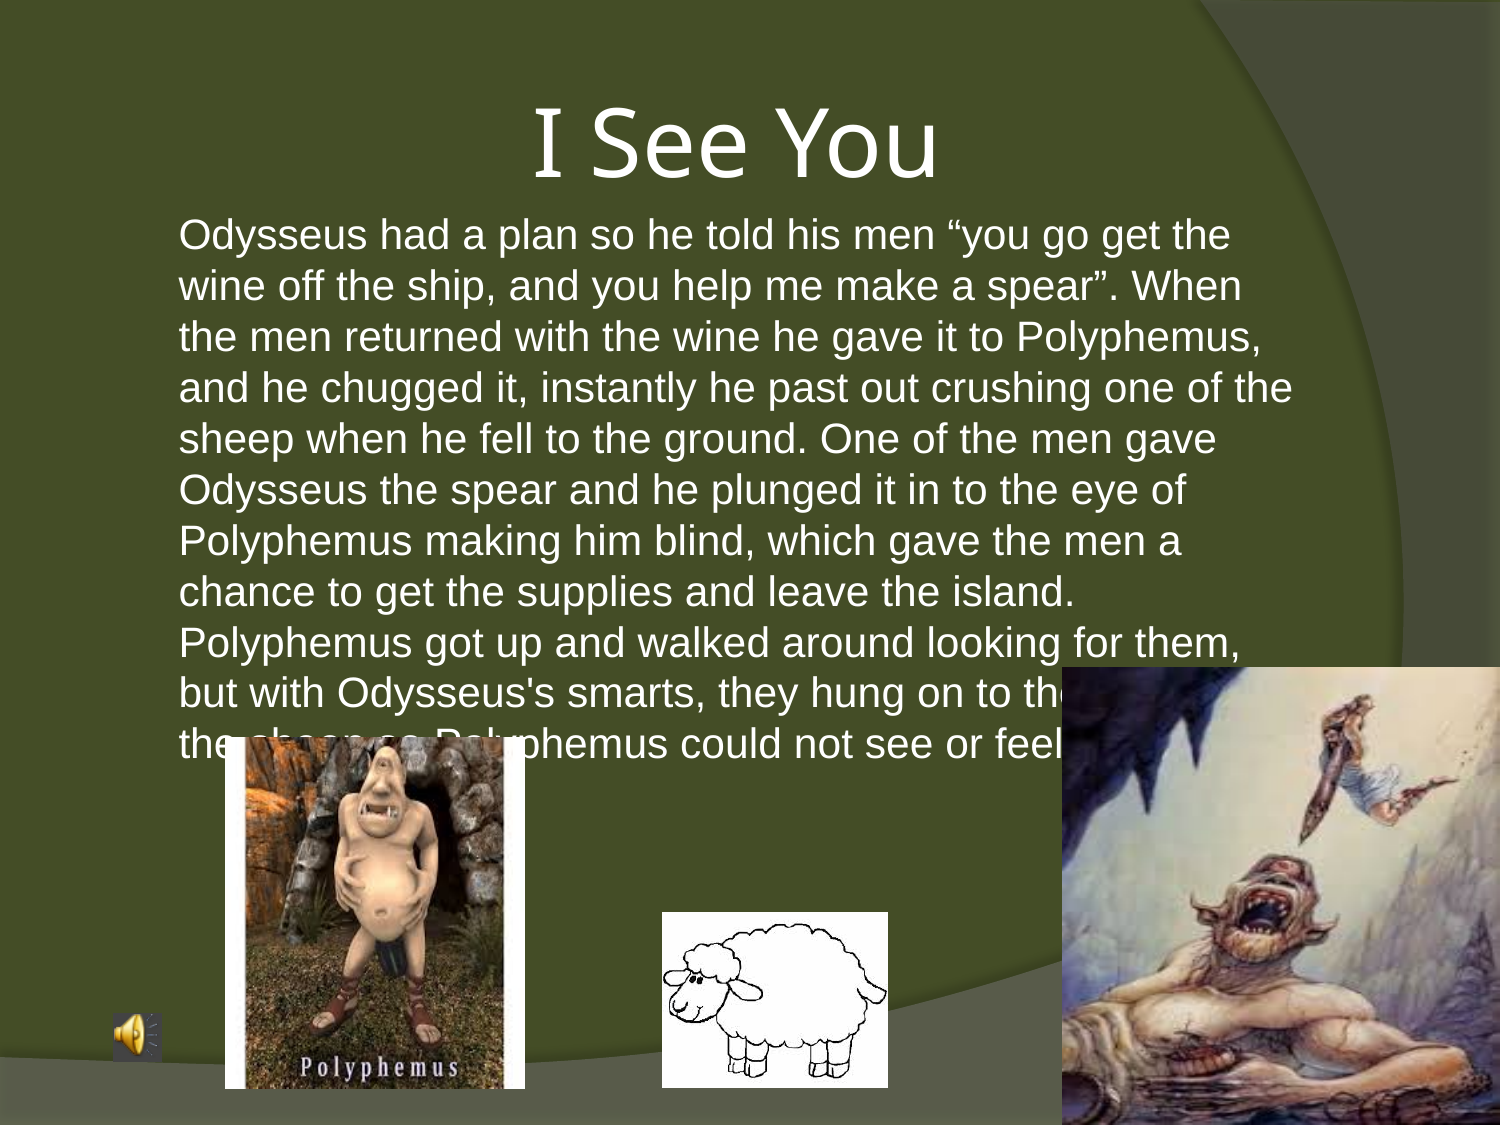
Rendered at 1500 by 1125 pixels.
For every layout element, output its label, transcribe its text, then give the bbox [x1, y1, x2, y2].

picture [112, 1012, 163, 1063]
picture [662, 912, 888, 1088]
picture [1062, 666, 1500, 1125]
title I See You [75, 45, 1300, 233]
list Odysseus had a plan so he told his men “you go get the wine off the ship, and you help me make a spear”. When the men returned with the wine he gave it to Polyphemus, and he chugged it, instantly he past out crushing one of the sheep when he fell to the ground. One of the men gave Odysseus the spear and he plunged it in to the eye of Polyphemus making him blind, which gave the men a chance to get the supplies and leave the island. Polyphemus got up and walked around looking for them, but with Odysseus's smarts, they hung on to the bottom of the sheep so Polyphemus could not see or feel them. [99, 200, 1325, 775]
picture [224, 737, 526, 1090]
